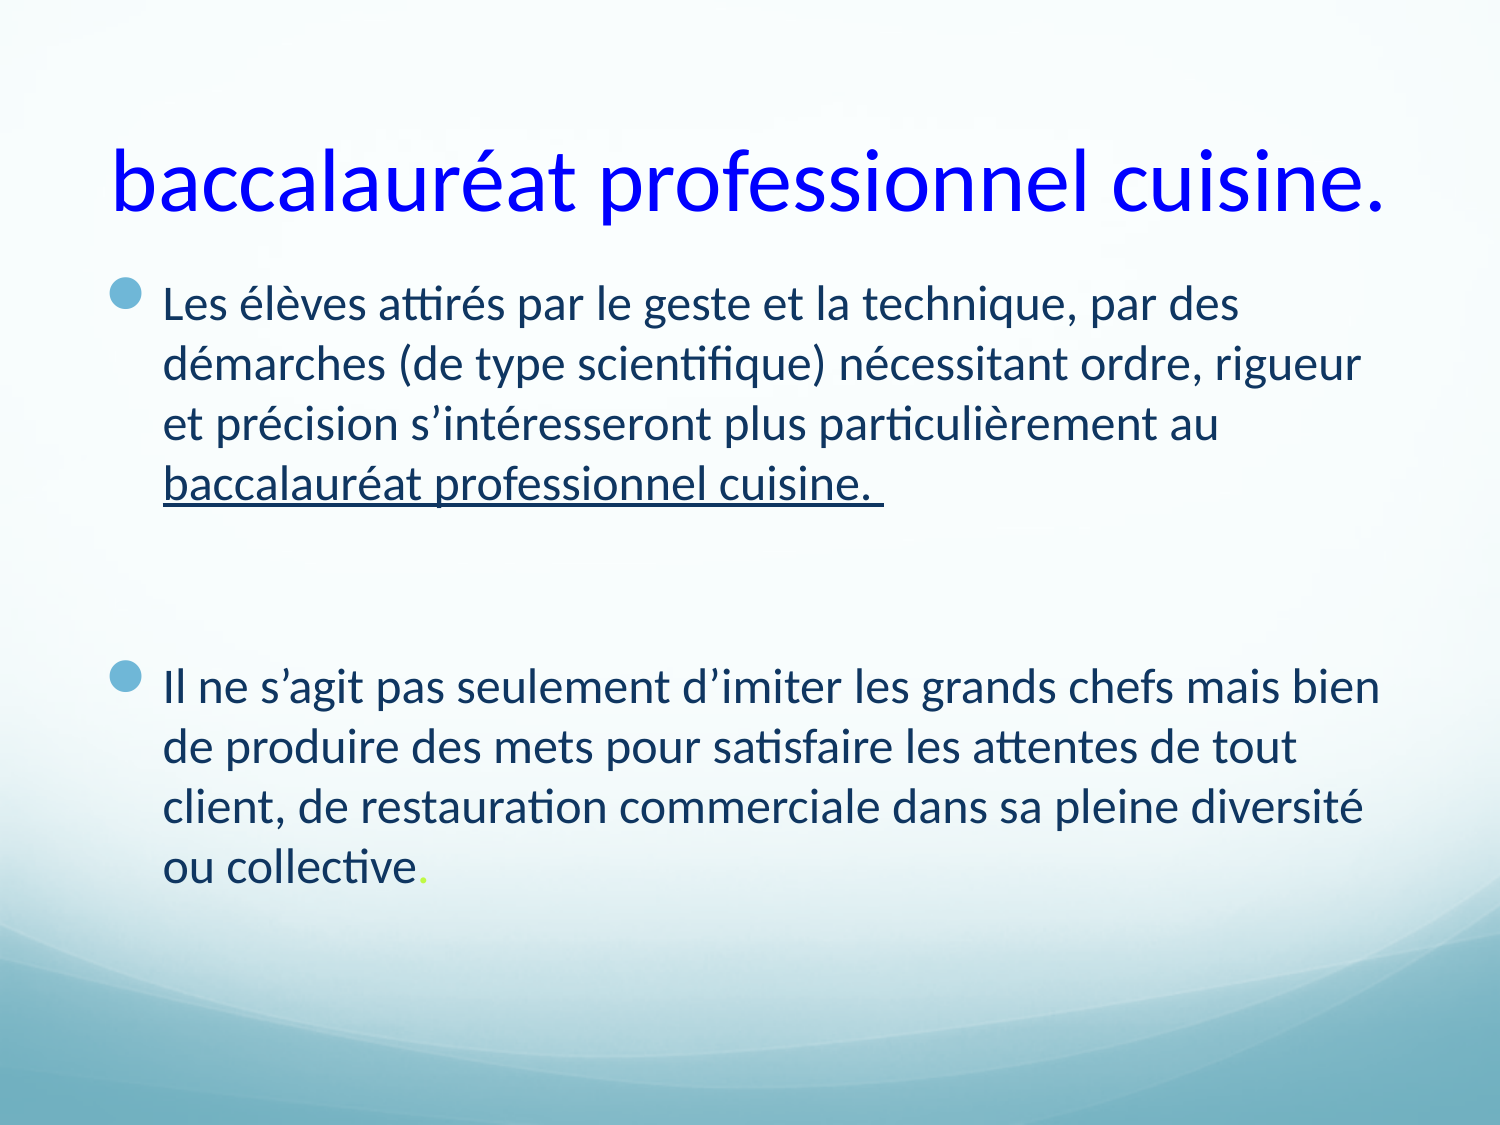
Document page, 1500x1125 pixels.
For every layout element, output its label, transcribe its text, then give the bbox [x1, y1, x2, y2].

list Les élèves attirés par le geste et la technique, par des démarches (de type scientifique) nécessitant ordre, rigueur et précision s’intéresseront plus particulièrement au baccalauréat professionnel cuisine. Il ne s’agit pas seulement d’imiter les grands chefs mais bien de produire des mets pour satisfaire les attentes de tout client, de restauration commerciale dans sa pleine diversité ou collective. [90, 262, 1410, 975]
title baccalauréat professionnel cuisine. [90, 17, 1410, 237]
